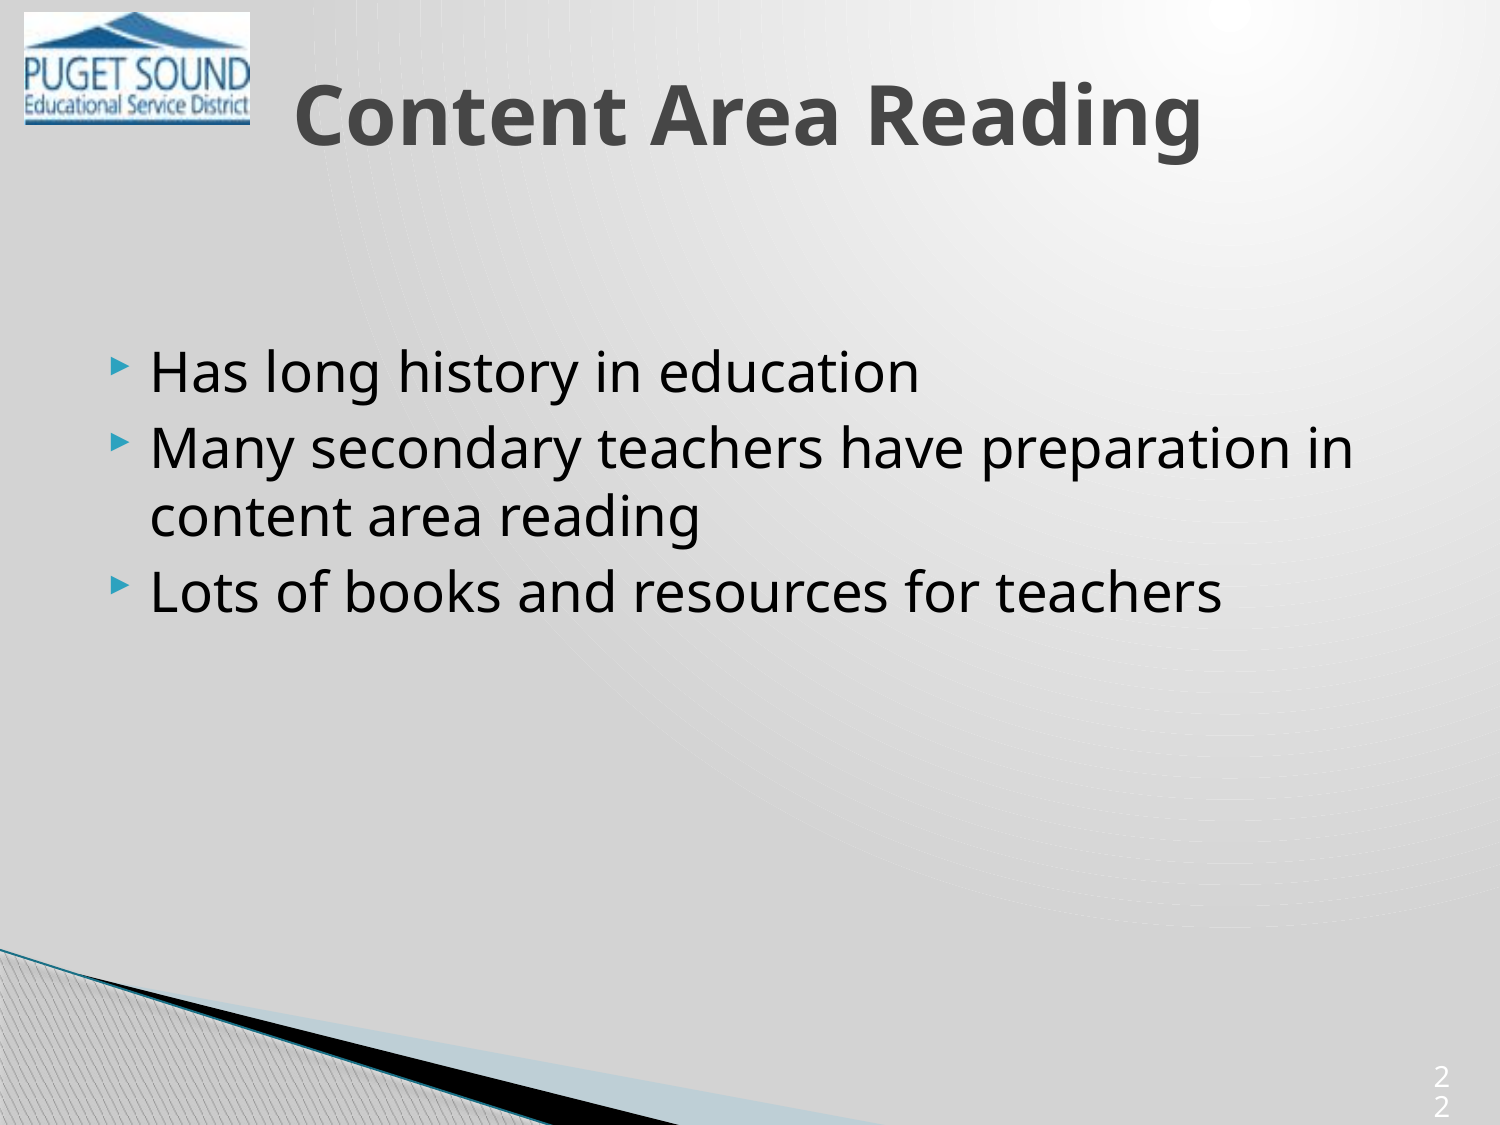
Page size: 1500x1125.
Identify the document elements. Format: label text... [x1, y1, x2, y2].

title Content Area Reading [278, 37, 1425, 188]
slide_number 22 [1418, 1051, 1479, 1112]
list Has long history in education Many secondary teachers have preparation in content area reading Lots of books and resources for teachers [75, 329, 1425, 1006]
picture [24, 12, 250, 125]
